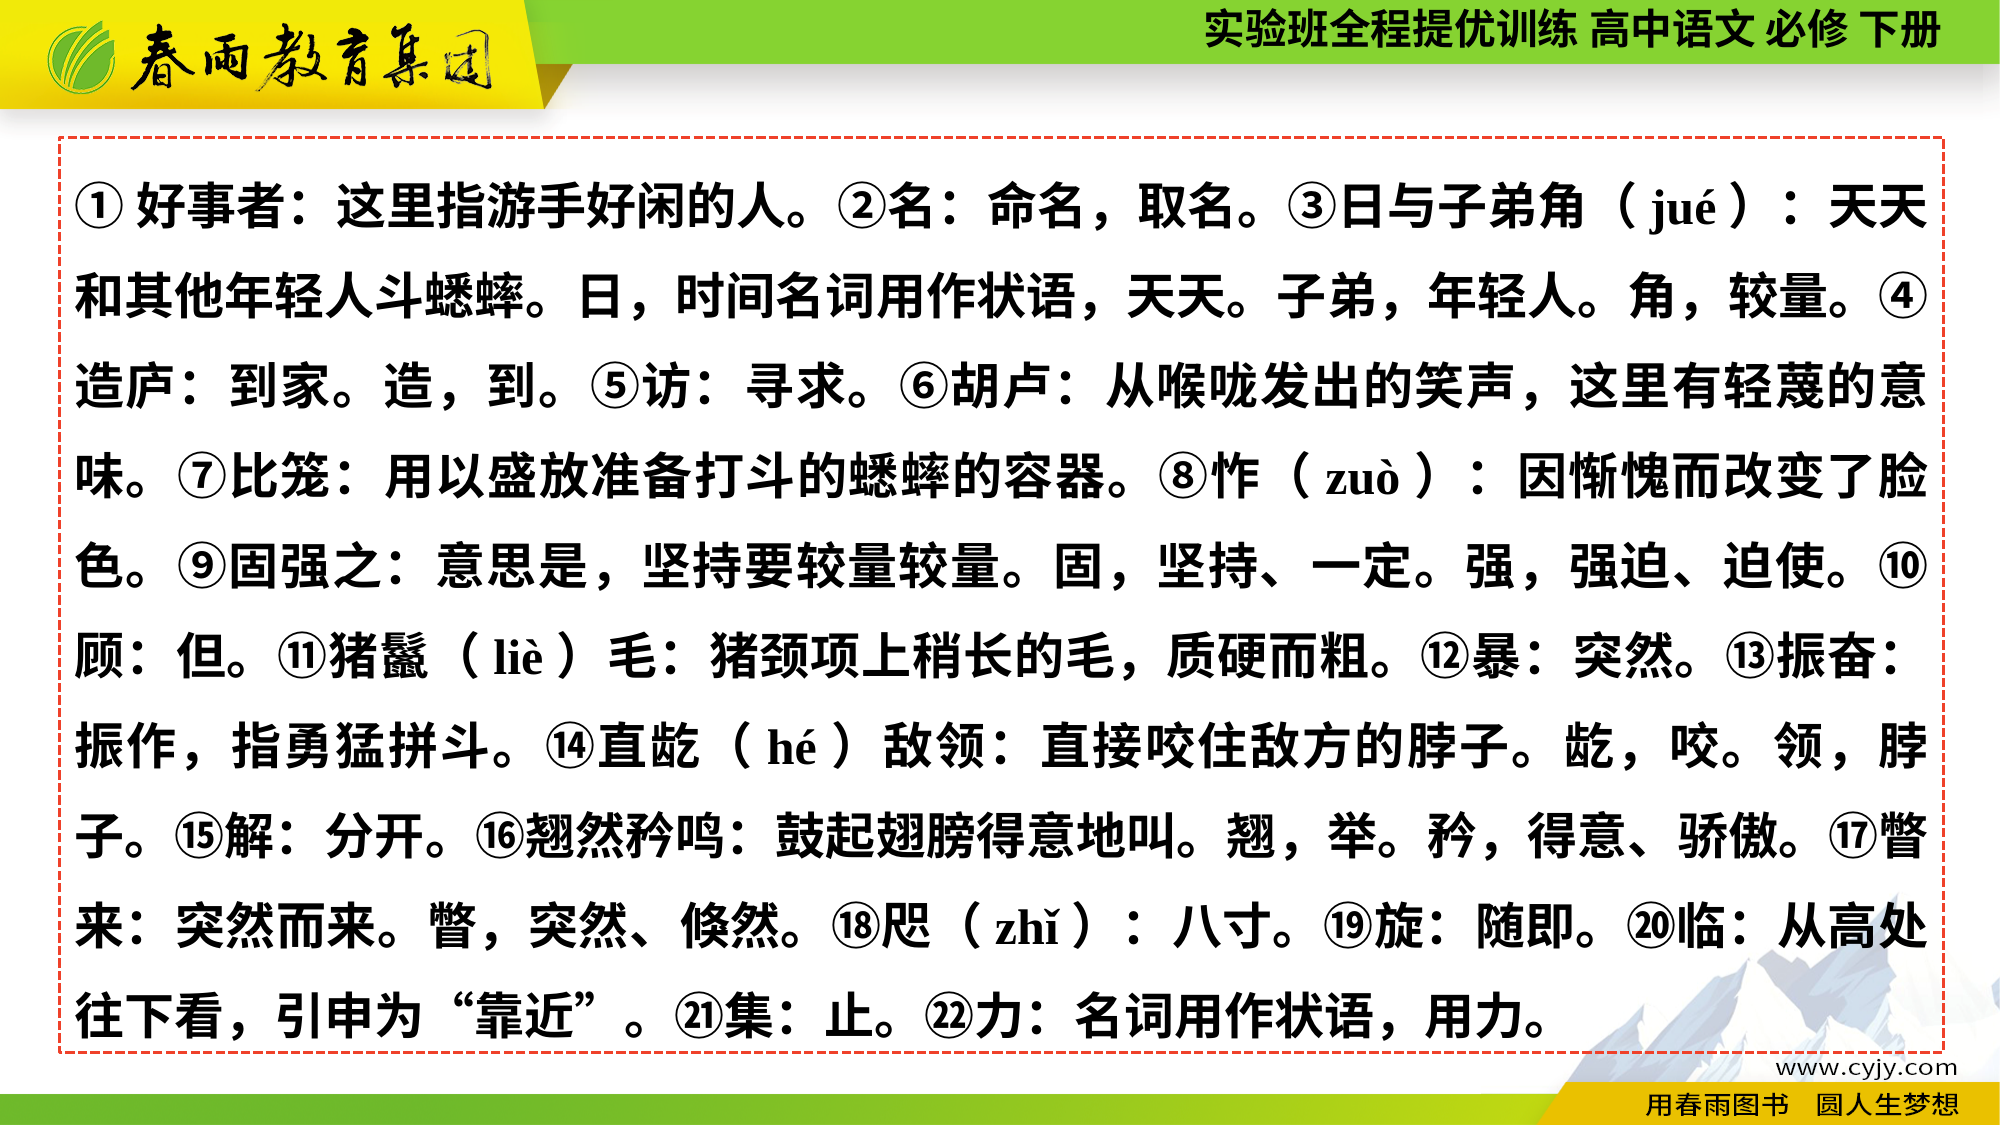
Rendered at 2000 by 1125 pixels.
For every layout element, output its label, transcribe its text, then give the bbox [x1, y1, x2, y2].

text_box ①好事者：这里指游手好闲的人。②名：命名，取名。③日与子弟角（jué）：天天和其他年轻人斗蟋蟀。日，时间名词用作状语，天天。子弟，年轻人。角，较量。④造庐：到家。造，到。⑤访：寻求。⑥胡卢：从喉咙发出的笑声，这里有轻蔑的意味。⑦比笼：用以盛放准备打斗的蟋蟀的容器。⑧怍（zuò）：因惭愧而改变了脸色。⑨固强之：意思是，坚持要较量较量。固，坚持、一定。强，强迫、迫使。⑩顾：但。⑪猪鬣（liè）毛：猪颈项上稍长的毛，质硬而粗。⑫暴：突然。⑬振奋：振作，指勇猛拼斗。⑭直龁（hé）敌领：直接咬住敌方的脖子。龁，咬。领，脖子。⑮解：分开。⑯翘然矜鸣：鼓起翅膀得意地叫。翘，举。矜，得意、骄傲。⑰瞥来：突然而来。瞥，突然、倏然。⑱咫（zhǐ）：八寸。⑲旋：随即。⑳临：从高处往下看，引申为“靠近”。㉑集：止。㉒力：名词用作状语，用力。 [59, 137, 1944, 1053]
picture [0, 0, 2000, 1125]
